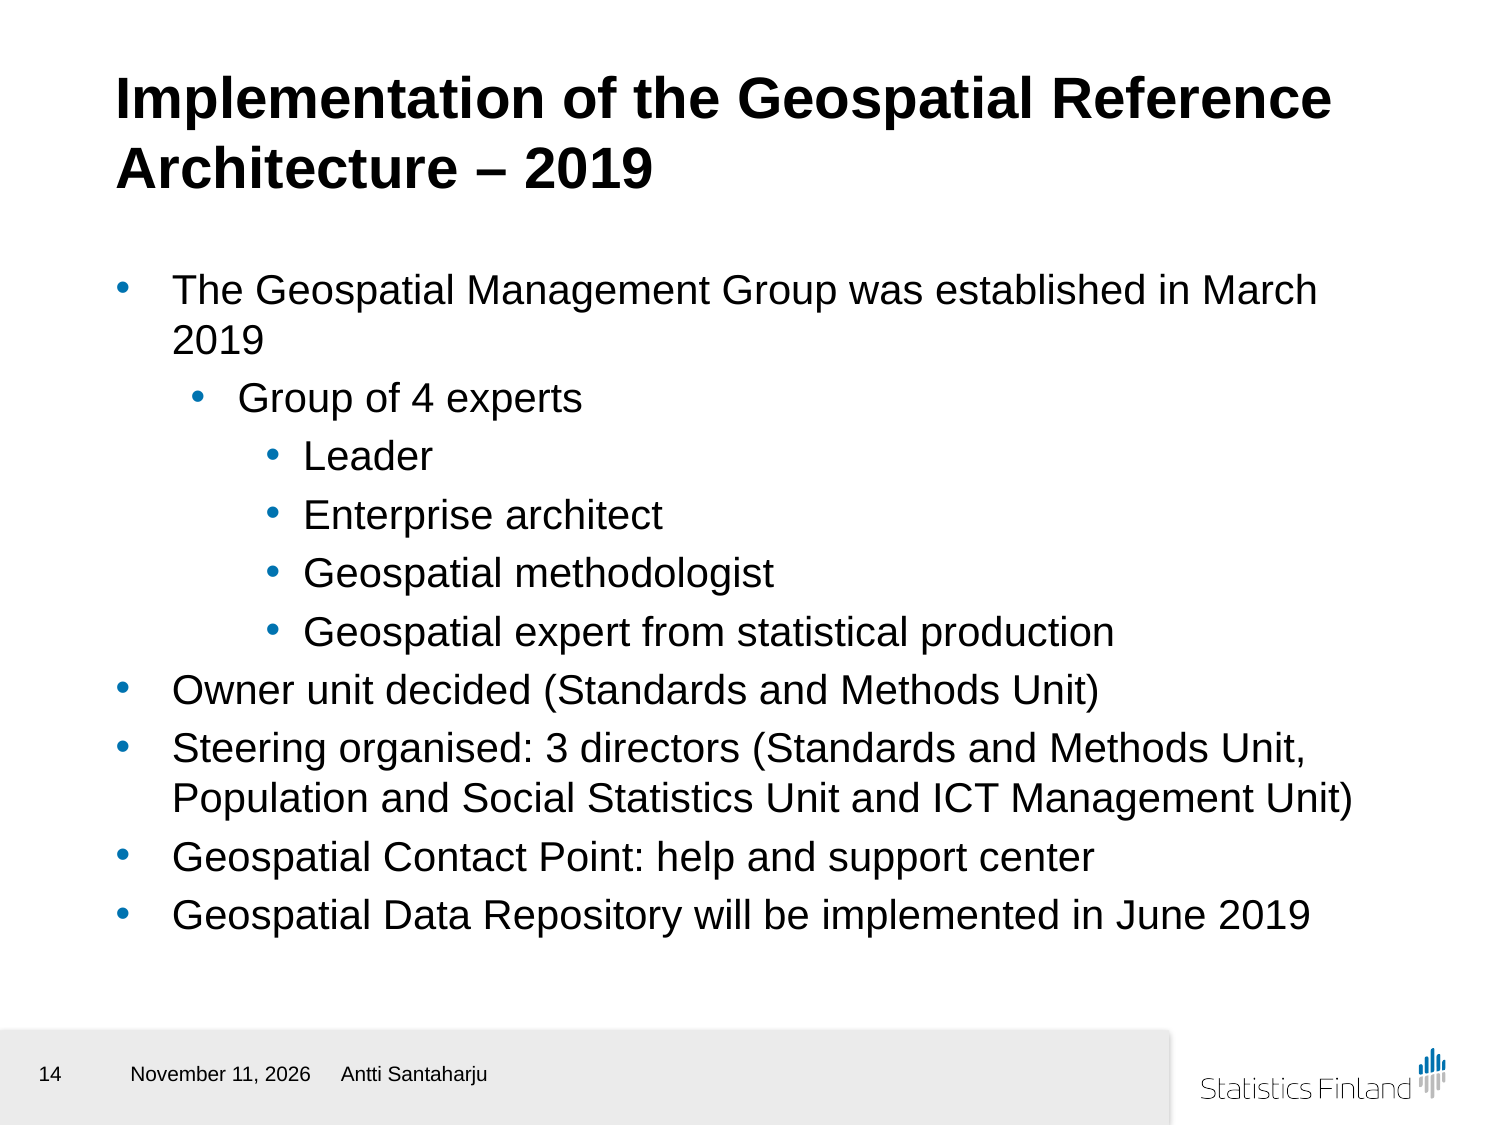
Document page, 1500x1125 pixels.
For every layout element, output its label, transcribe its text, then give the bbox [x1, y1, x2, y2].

slide_number 14 [0, 1042, 116, 1103]
footer Antti Santaharju [325, 1042, 801, 1103]
list The Geospatial Management Group was established in March 2019 Group of 4 experts Leader Enterprise architect Geospatial methodologist Geospatial expert from statistical production Owner unit decided (Standards and Methods Unit) Steering organised: 3 directors (Standards and Methods Unit, Population and Social Statistics Unit and ICT Management Unit) Geospatial Contact Point: help and support center Geospatial Data Repository will be implemented in June 2019 [115, 262, 1385, 987]
title Implementation of the Geospatial Reference Architecture – 2019 [115, 60, 1385, 202]
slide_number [116, 1042, 325, 1103]
picture [1201, 1048, 1446, 1099]
